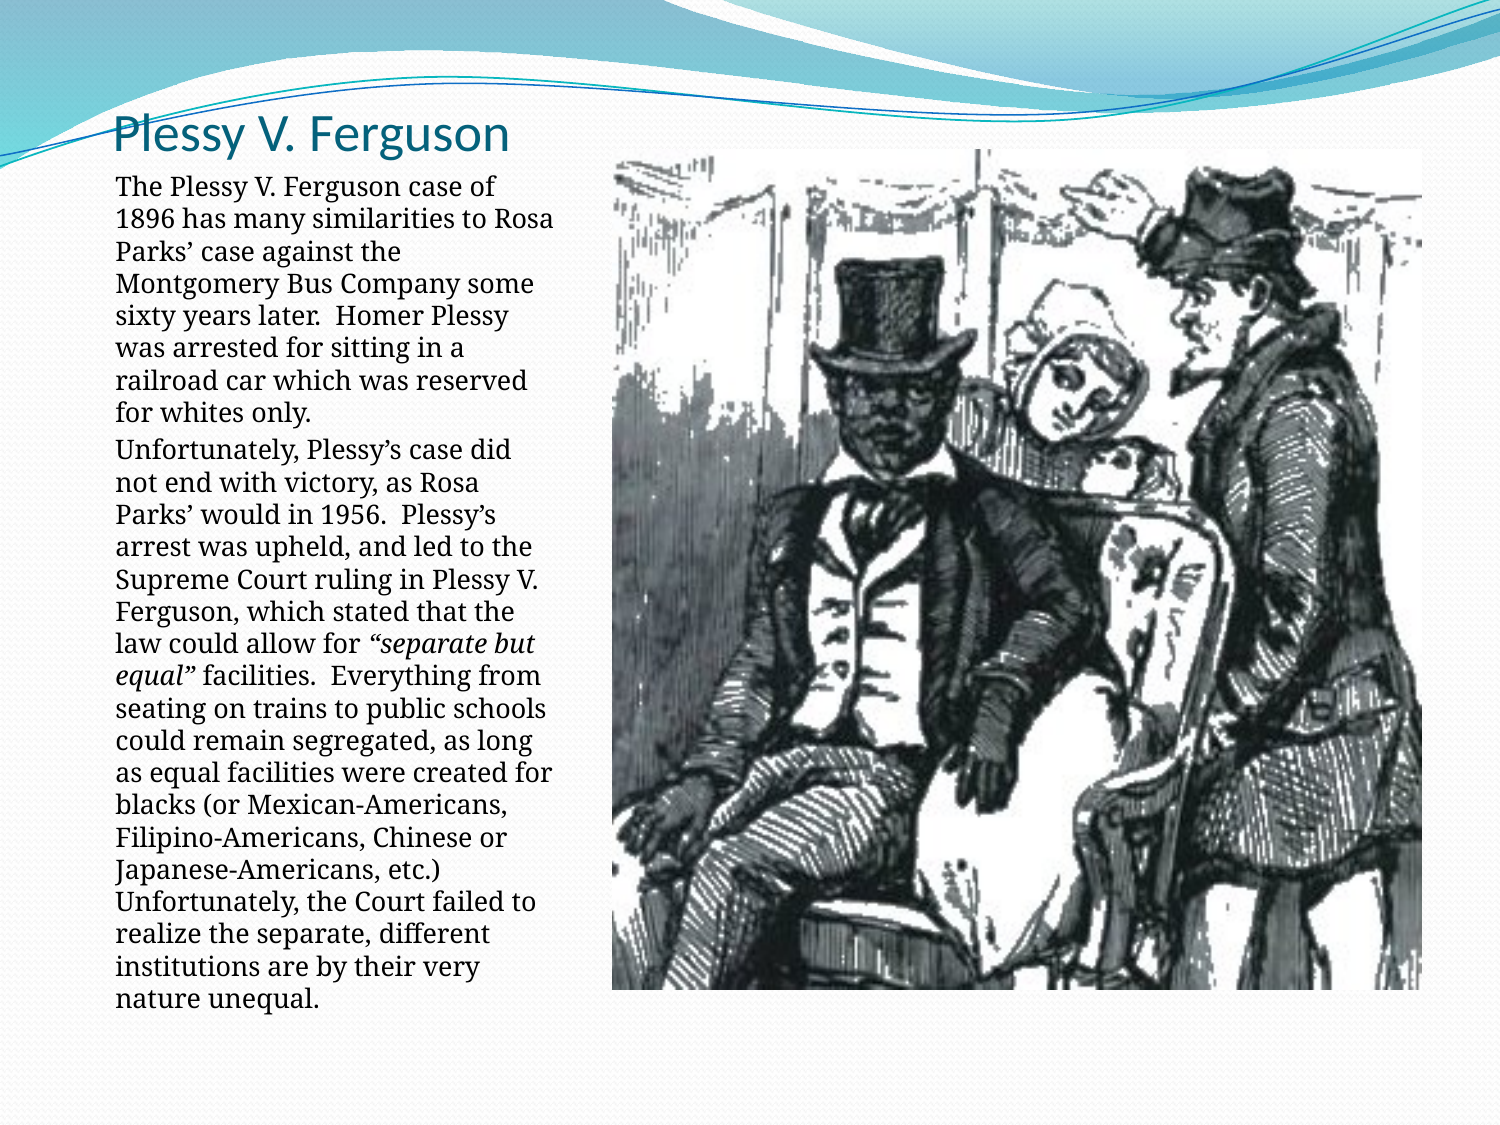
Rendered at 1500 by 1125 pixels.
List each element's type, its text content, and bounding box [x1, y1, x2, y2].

list The Plessy V. Ferguson case of 1896 has many similarities to Rosa Parks’ case against the Montgomery Bus Company some sixty years later. Homer Plessy was arrested for sitting in a railroad car which was reserved for whites only. Unfortunately, Plessy’s case did not end with victory, as Rosa Parks’ would in 1956. Plessy’s arrest was upheld, and led to the Supreme Court ruling in Plessy V. Ferguson, which stated that the law could allow for “separate but equal” facilities. Everything from seating on trains to public schools could remain segregated, as long as equal facilities were created for blacks (or Mexican-Americans, Filipino-Americans, Chinese or Japanese-Americans, etc.) Unfortunately, the Court failed to realize the separate, different institutions are by their very nature unequal. [112, 162, 563, 1025]
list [612, 149, 1422, 991]
title Plessy V. Ferguson [112, 84, 563, 162]
